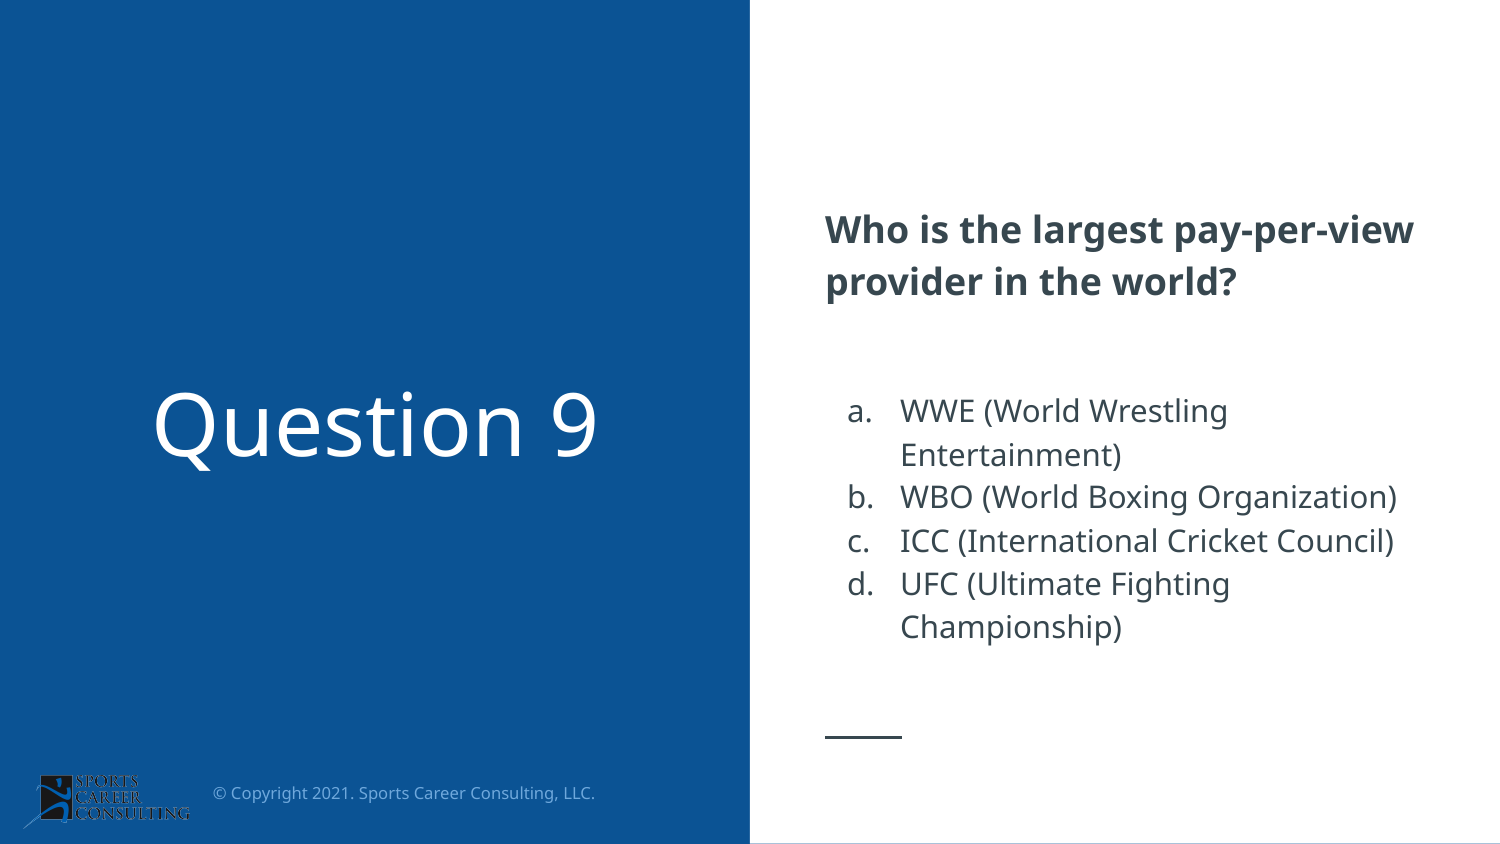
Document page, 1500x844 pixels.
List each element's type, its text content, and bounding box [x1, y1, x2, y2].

title Question 9 [43, 298, 708, 546]
list Who is the largest pay-per-view provider in the world? WWE (World Wrestling Entertainment) WBO (World Boxing Organization) ICC (International Cricket Council) UFC (Ultimate Fighting Championship) [810, 118, 1455, 725]
picture [22, 774, 190, 829]
text_box © Copyright 2021. Sports Career Consulting, LLC. [197, 767, 750, 838]
